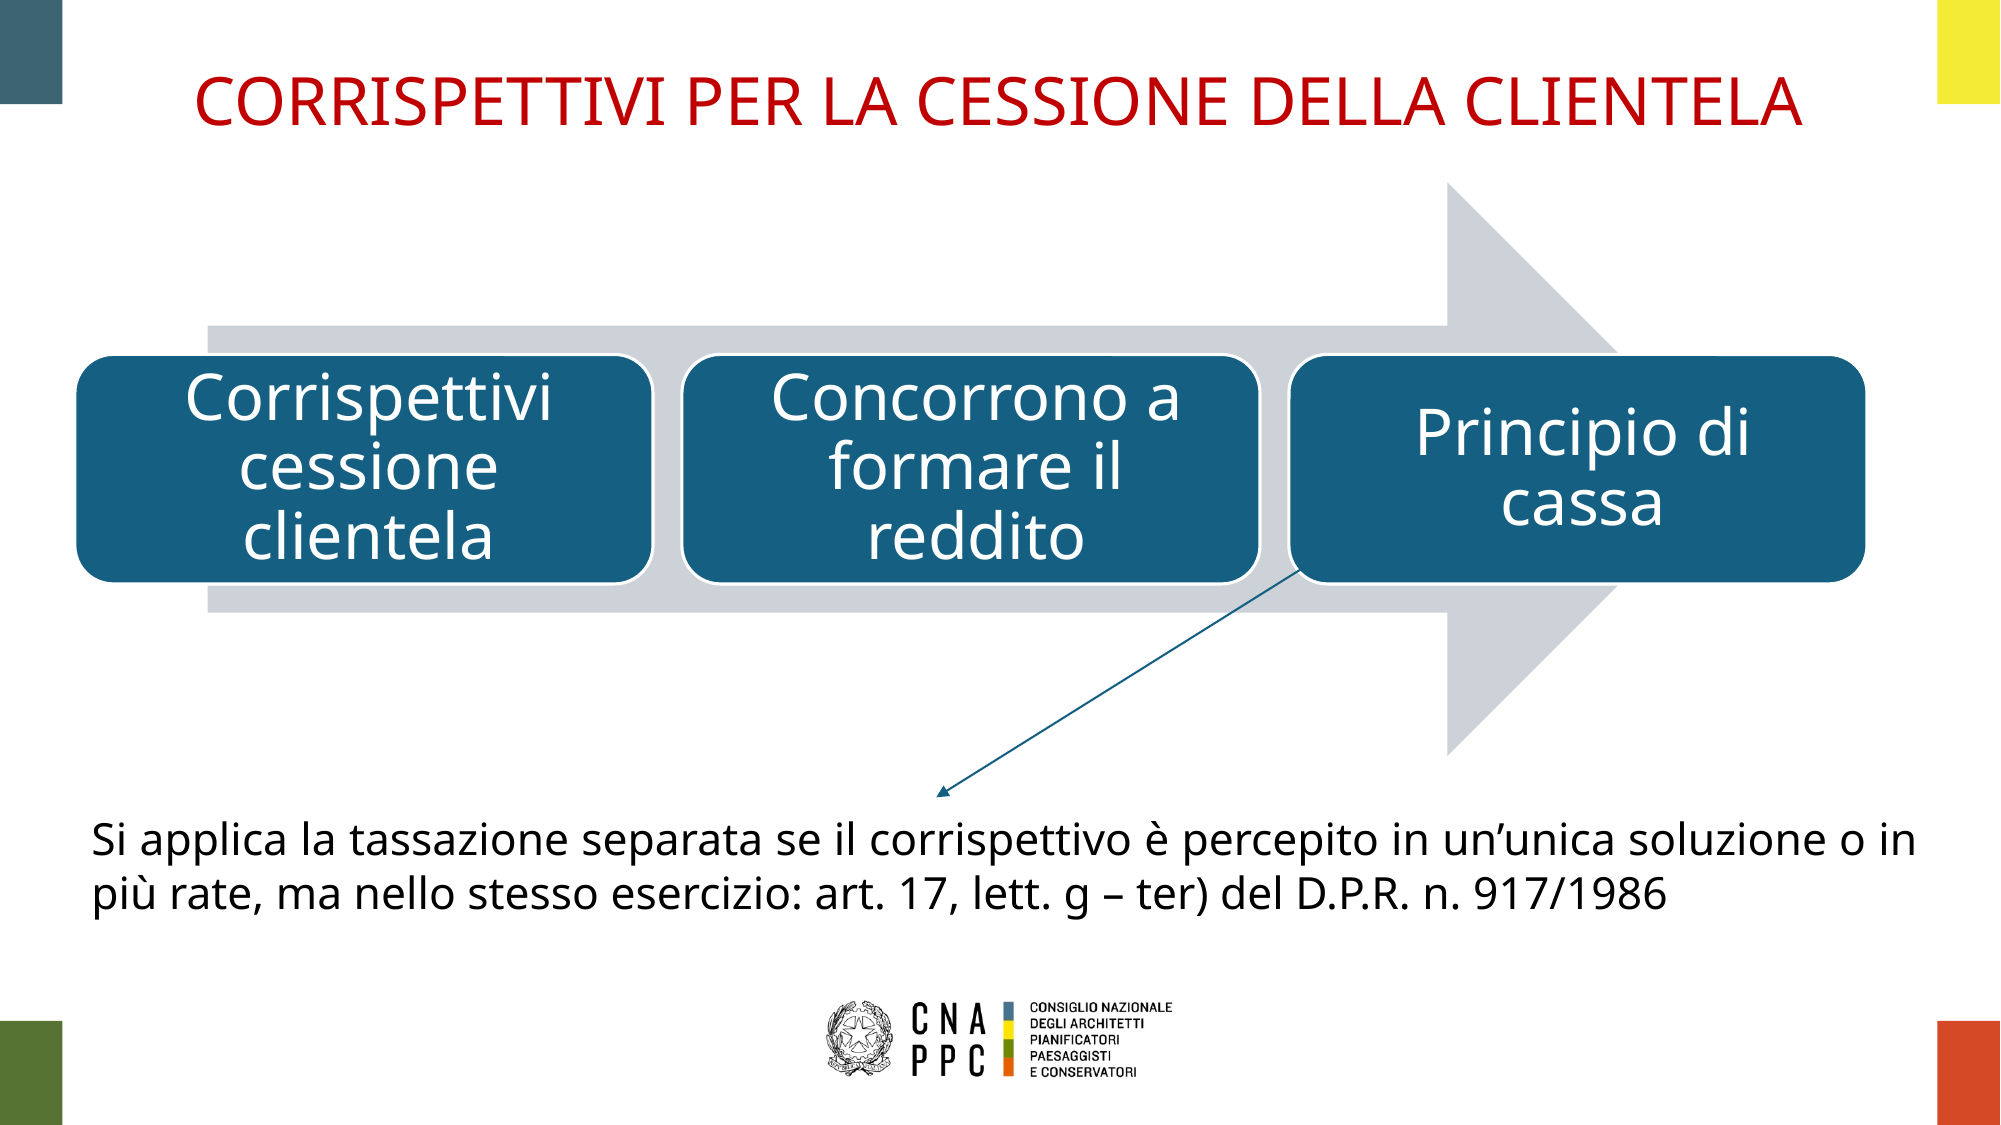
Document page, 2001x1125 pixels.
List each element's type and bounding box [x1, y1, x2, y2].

text_box [0, 0, 2000, 1125]
